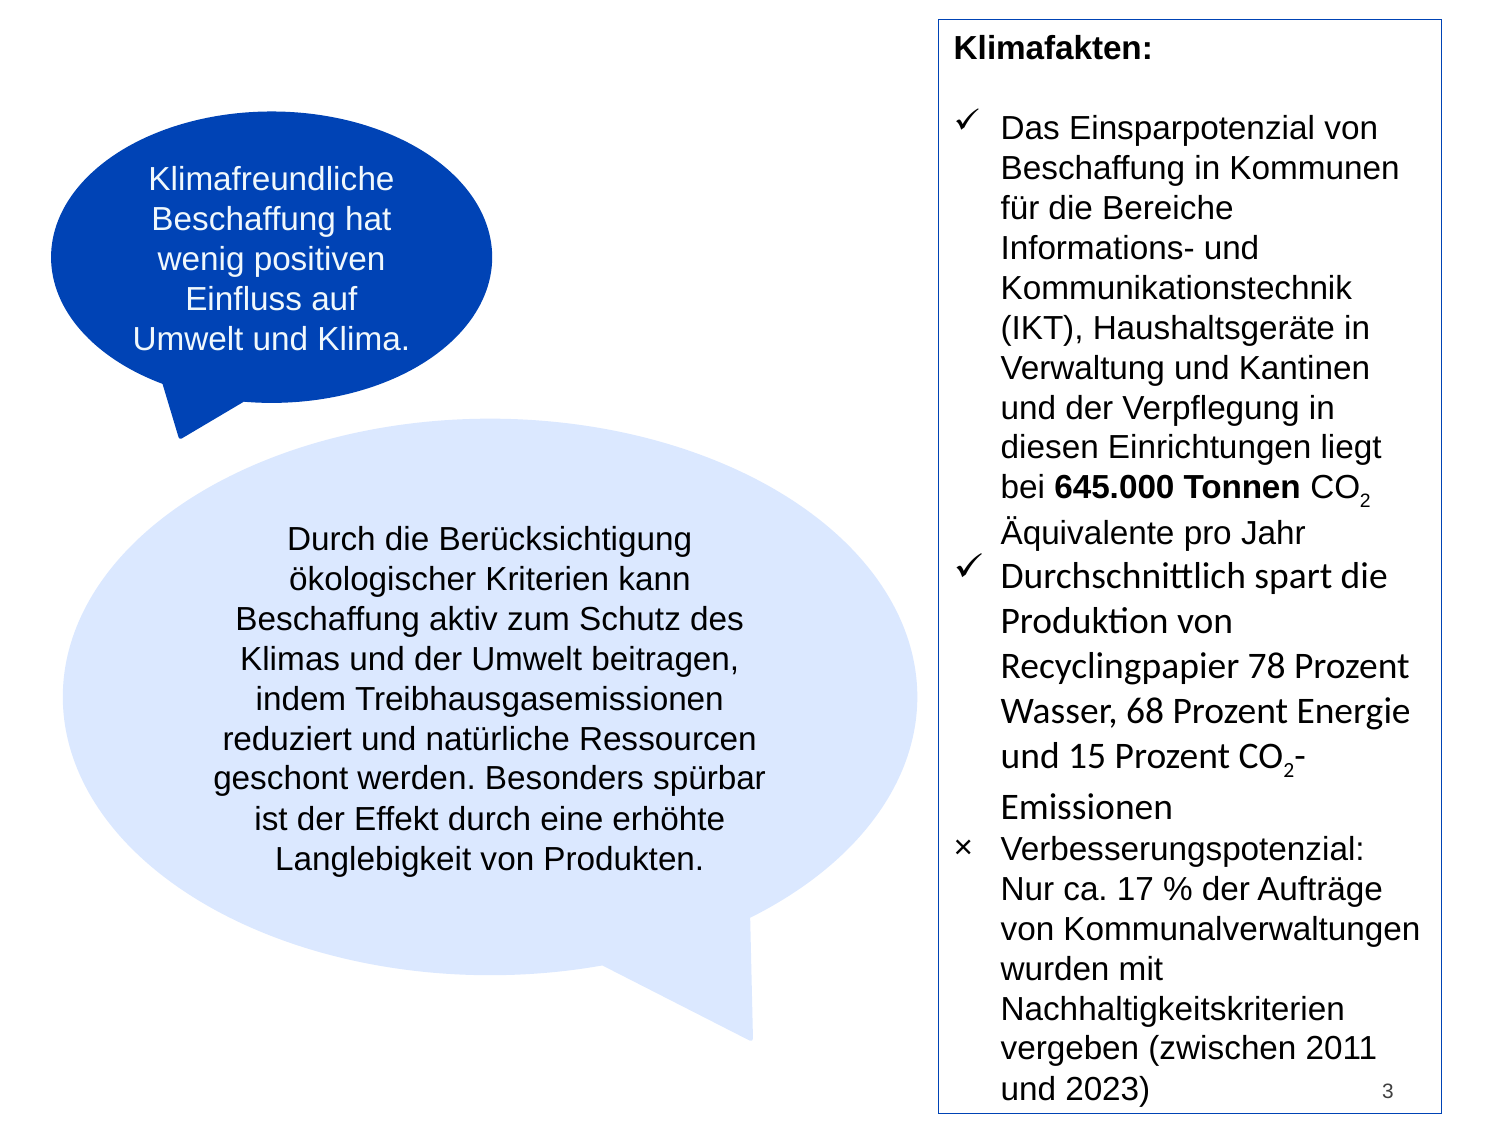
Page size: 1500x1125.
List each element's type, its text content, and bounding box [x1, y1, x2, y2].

text_box Klimafakten: Das Einsparpotenzial von Beschaffung in Kommunen für die Bereiche Informations- und Kommunikationstechnik (IKT), Haushaltsgeräte in Verwaltung und Kantinen und der Verpflegung in diesen Einrichtungen liegt bei 645.000 Tonnen CO2 Äquivalente pro Jahr Durchschnittlich spart die Produktion von Recyclingpapier 78 Prozent Wasser, 68 Prozent Energie und 15 Prozent CO2-Emissionen Verbesserungspotenzial: Nur ca. 17 % der Aufträge von Kommunalverwaltungen wurden mit Nachhaltigkeitskriterien vergeben (zwischen 2011 und 2023) [938, 19, 1442, 1114]
text_box Klimafreundliche Beschaffung hat wenig positiven Einfluss auf Umwelt und Klima. [51, 111, 493, 439]
text_box Durch die Berücksichtigung ökologischer Kriterien kann Beschaffung aktiv zum Schutz des Klimas und der Umwelt beitragen, indem Treibhausgasemissionen reduziert und natürliche Ressourcen geschont werden. Besonders spürbar ist der Effekt durch eine erhöhte Langlebigkeit von Produkten. [62, 418, 918, 1041]
